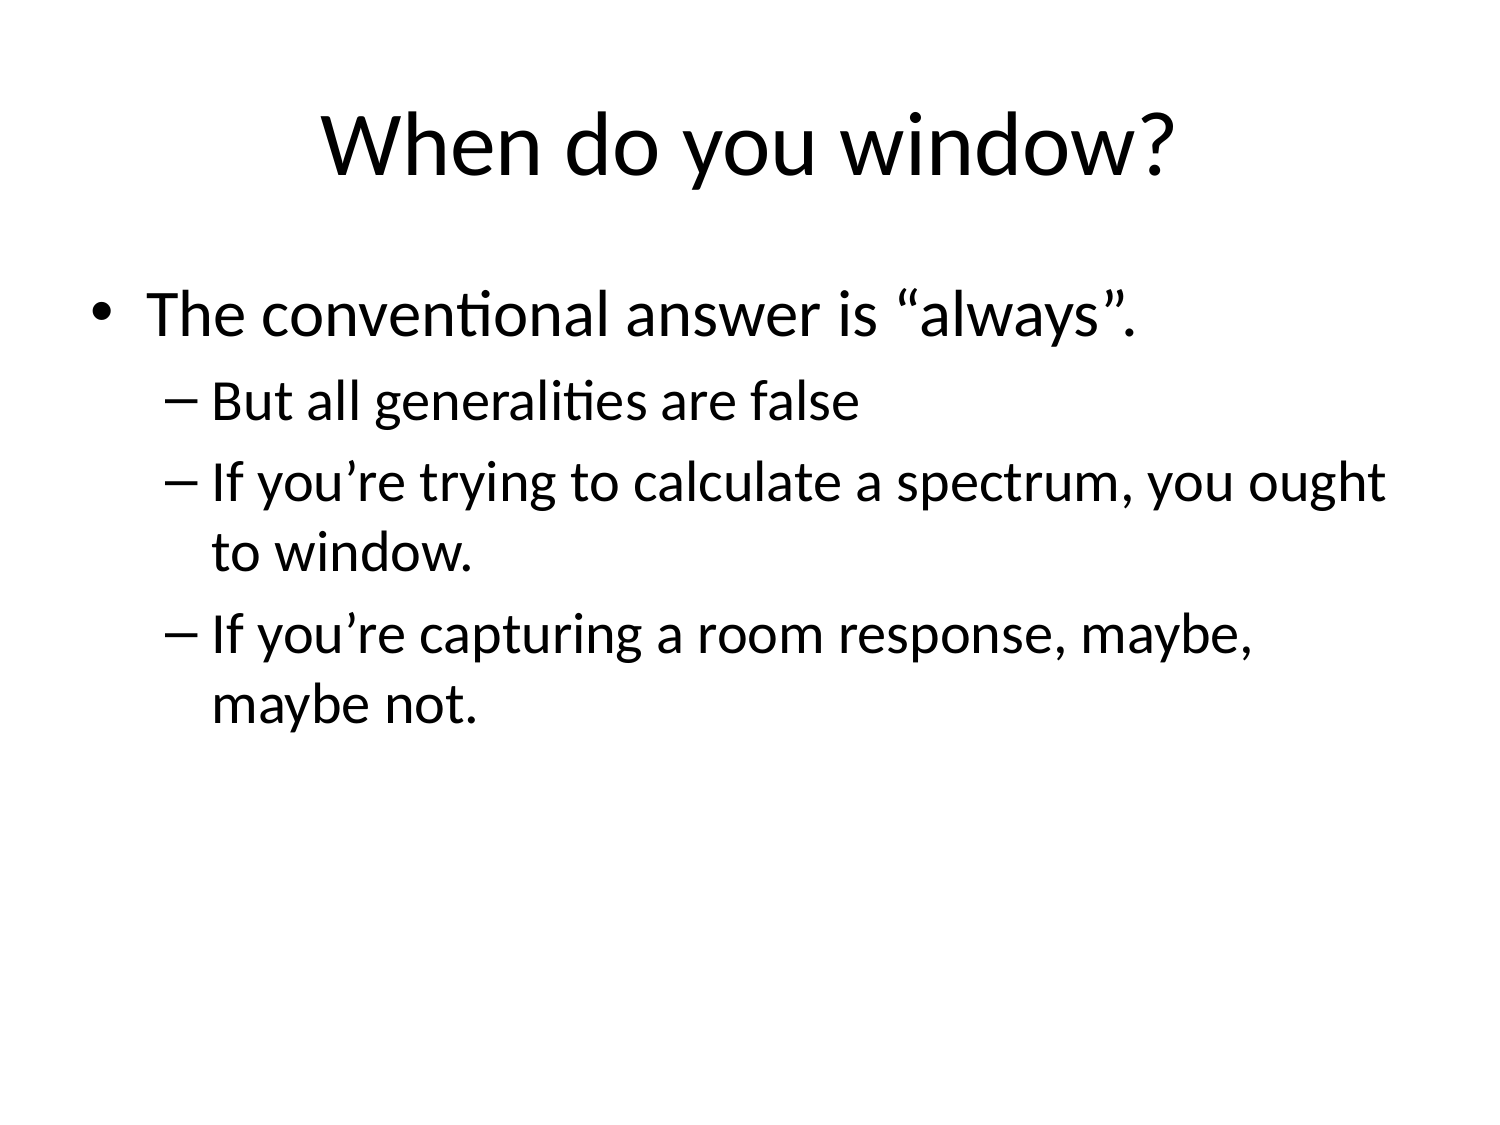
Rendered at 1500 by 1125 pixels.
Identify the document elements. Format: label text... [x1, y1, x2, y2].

title When do you window? [75, 45, 1425, 233]
list The conventional answer is “always”. But all generalities are false If you’re trying to calculate a spectrum, you ought to window. If you’re capturing a room response, maybe, maybe not. [75, 262, 1425, 1005]
